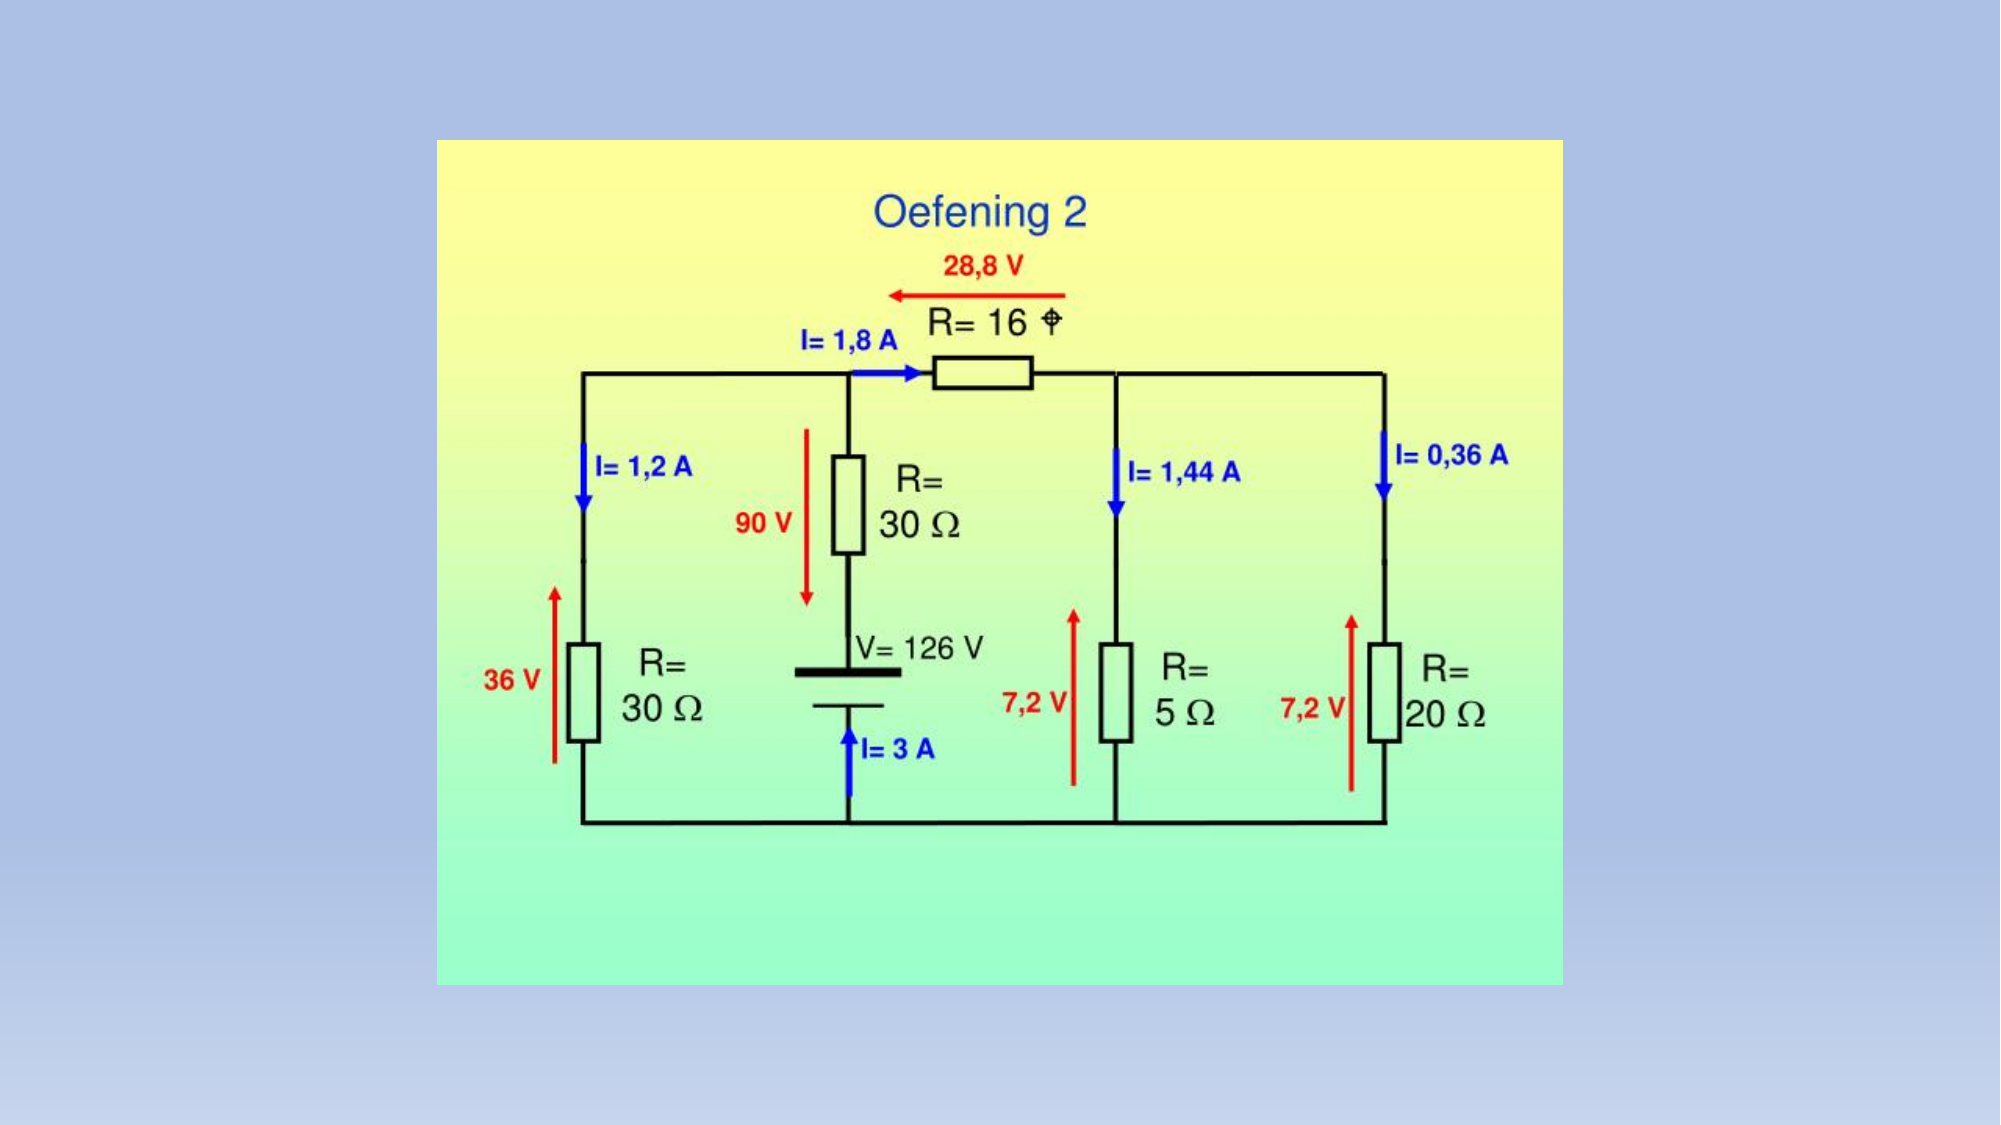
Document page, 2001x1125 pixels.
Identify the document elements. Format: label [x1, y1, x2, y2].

picture [437, 140, 1563, 985]
